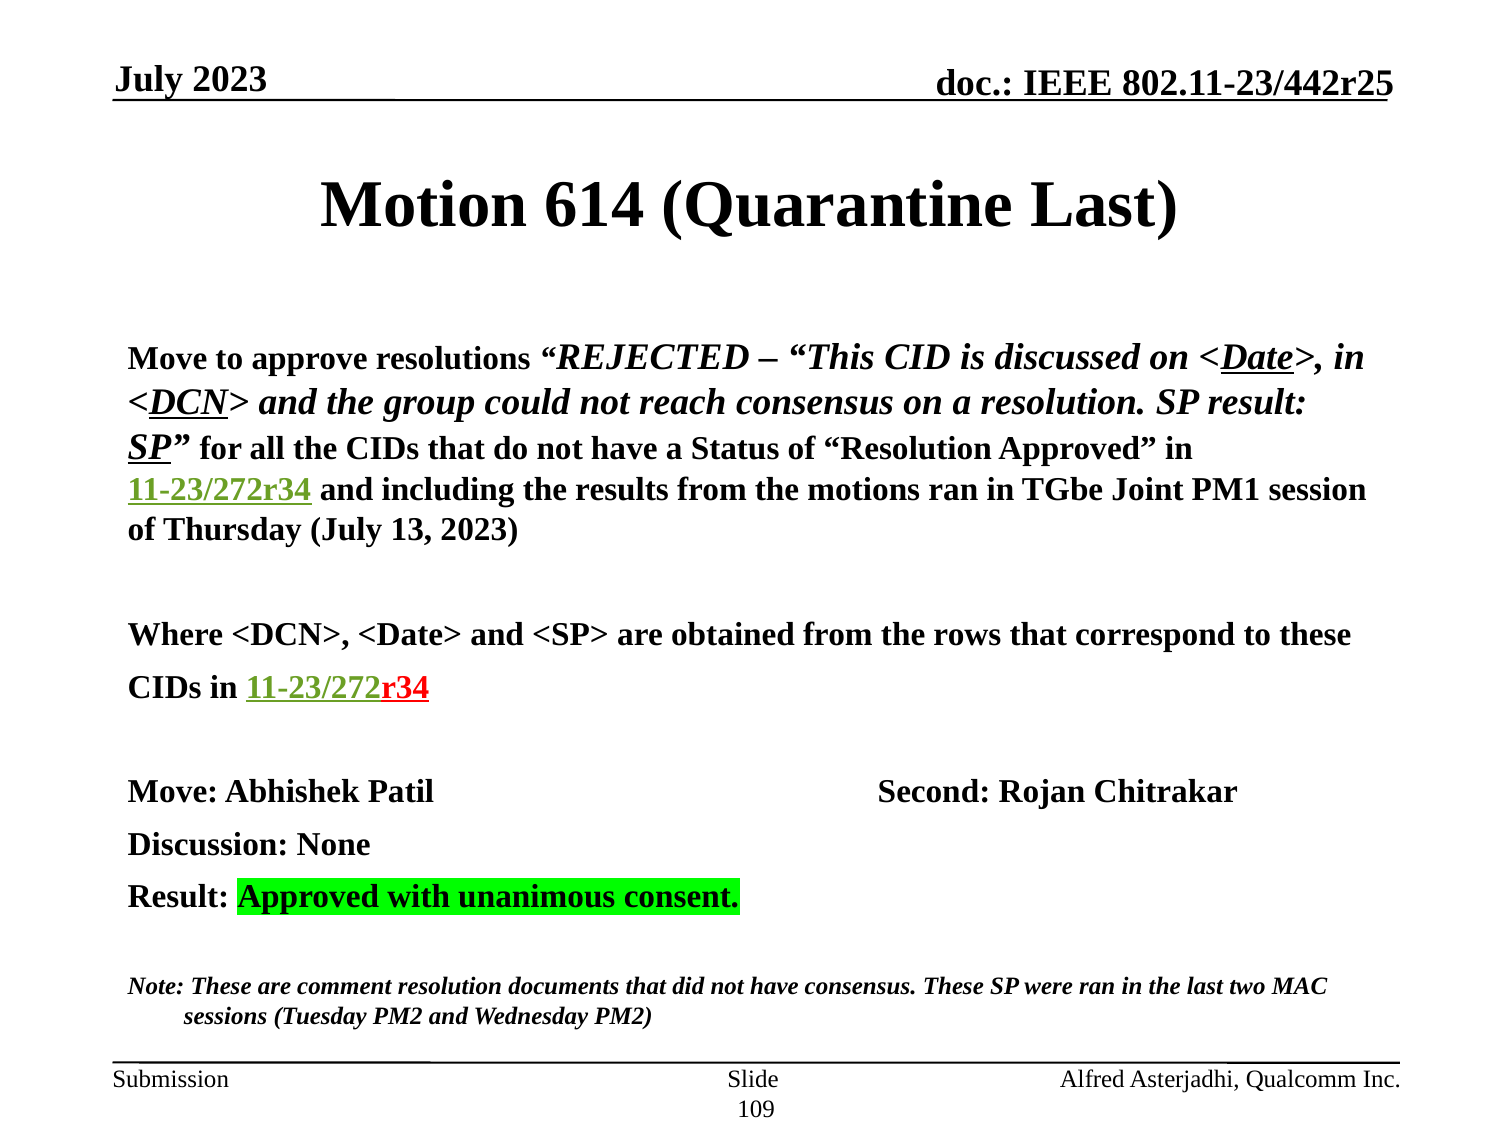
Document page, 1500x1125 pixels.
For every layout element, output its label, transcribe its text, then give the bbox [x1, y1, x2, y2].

slide_number Slide 109 [712, 1061, 800, 1123]
list Move to approve resolutions “REJECTED – “This CID is discussed on <Date>, in <DCN> and the group could not reach consensus on a resolution. SP result: SP” for all the CIDs that do not have a Status of “Resolution Approved” in 11-23/272r34 and including the results from the motions ran in TGbe Joint PM1 session of Thursday (July 13, 2023) Where <DCN>, <Date> and <SP> are obtained from the rows that correspond to these CIDs in 11-23/272r34 Move: Abhishek Patil Second: Rojan Chitrakar Discussion: None Result: Approved with unanimous consent. Note: These are comment resolution documents that did not have consensus. These SP were ran in the last two MAC sessions (Tuesday PM2 and Wednesday PM2) [112, 324, 1388, 1063]
title Motion 614 (Quarantine Last) [112, 112, 1388, 288]
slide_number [114, 54, 423, 100]
footer Alfred Asterjadhi, Qualcomm Inc. [878, 1061, 1402, 1093]
